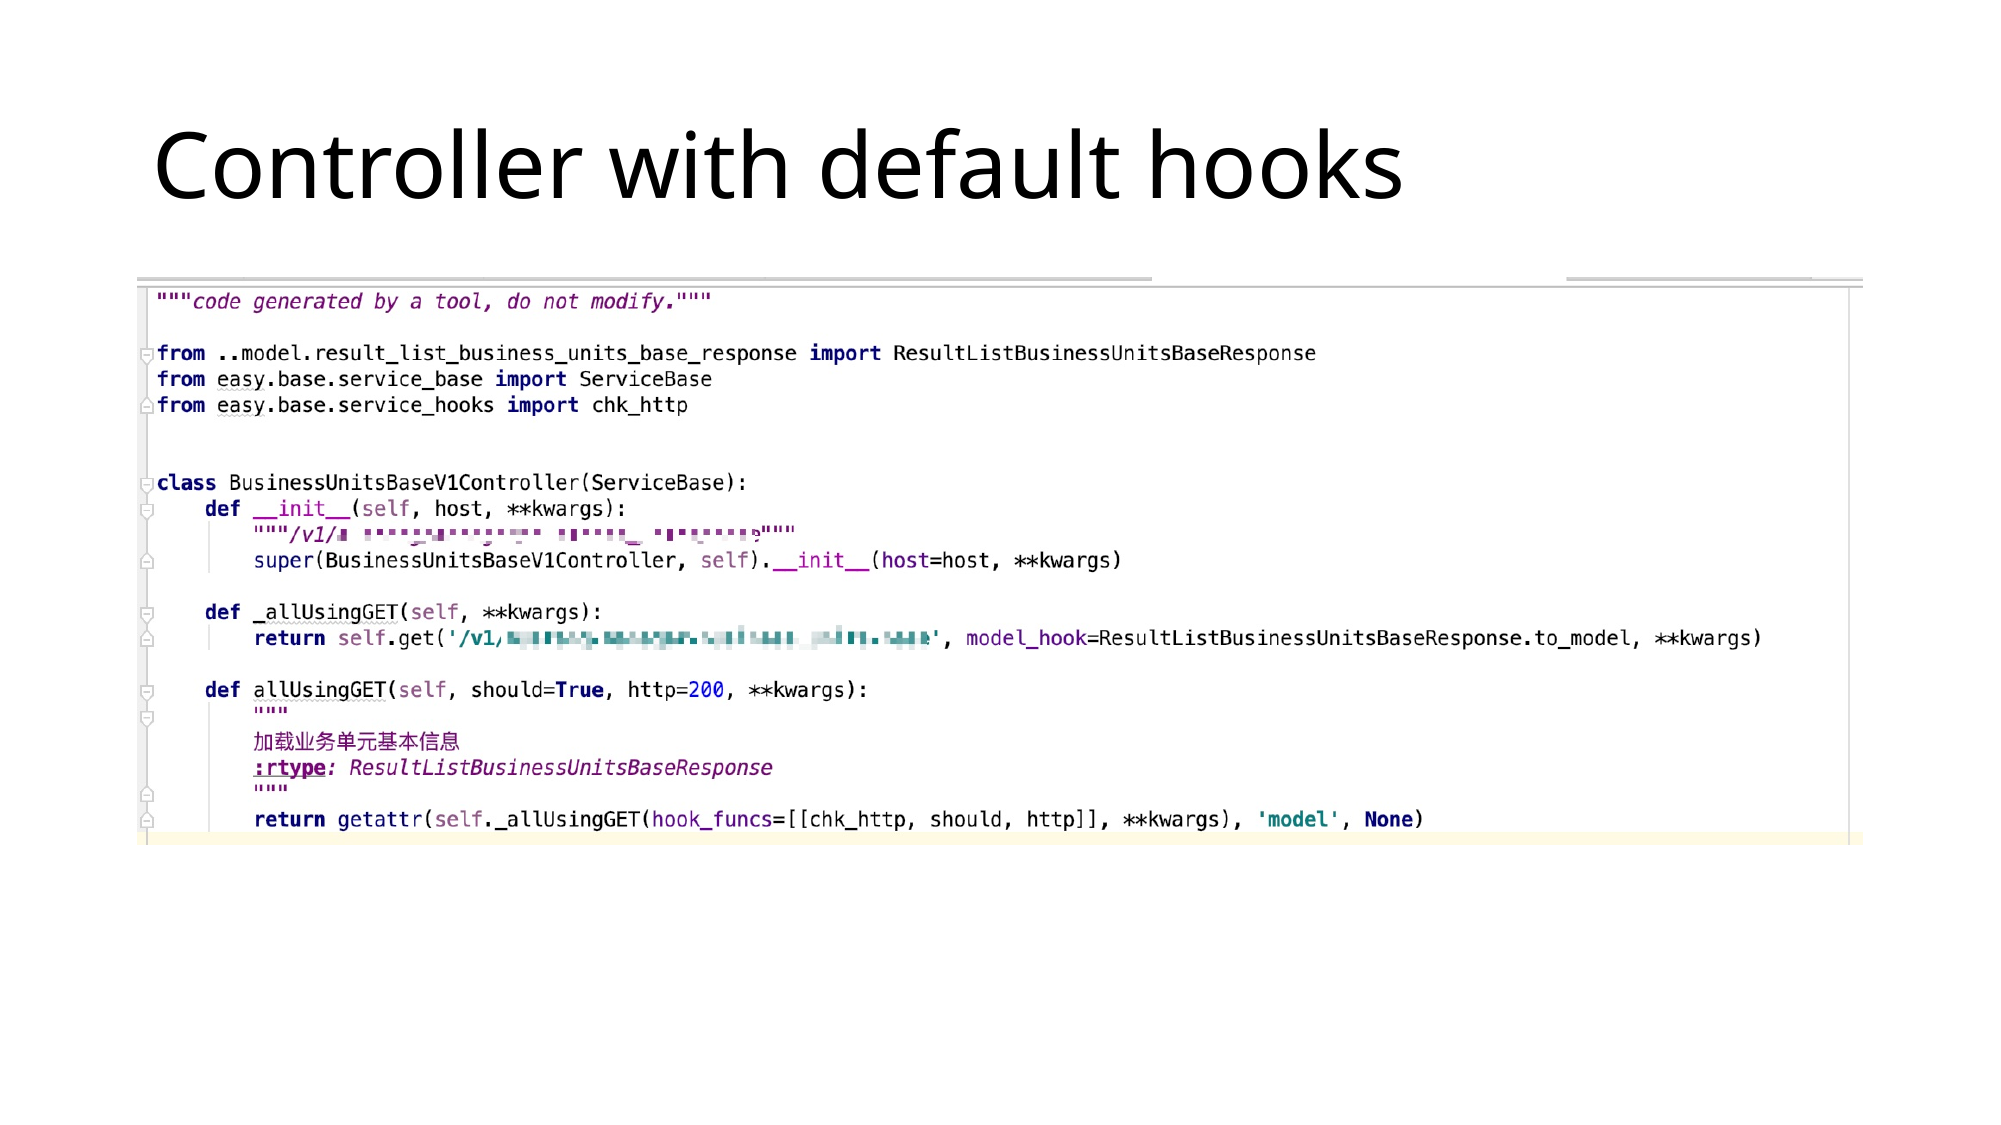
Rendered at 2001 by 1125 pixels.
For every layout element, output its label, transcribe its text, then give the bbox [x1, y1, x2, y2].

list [137, 277, 1863, 845]
title Controller with default hooks [137, 59, 1863, 277]
